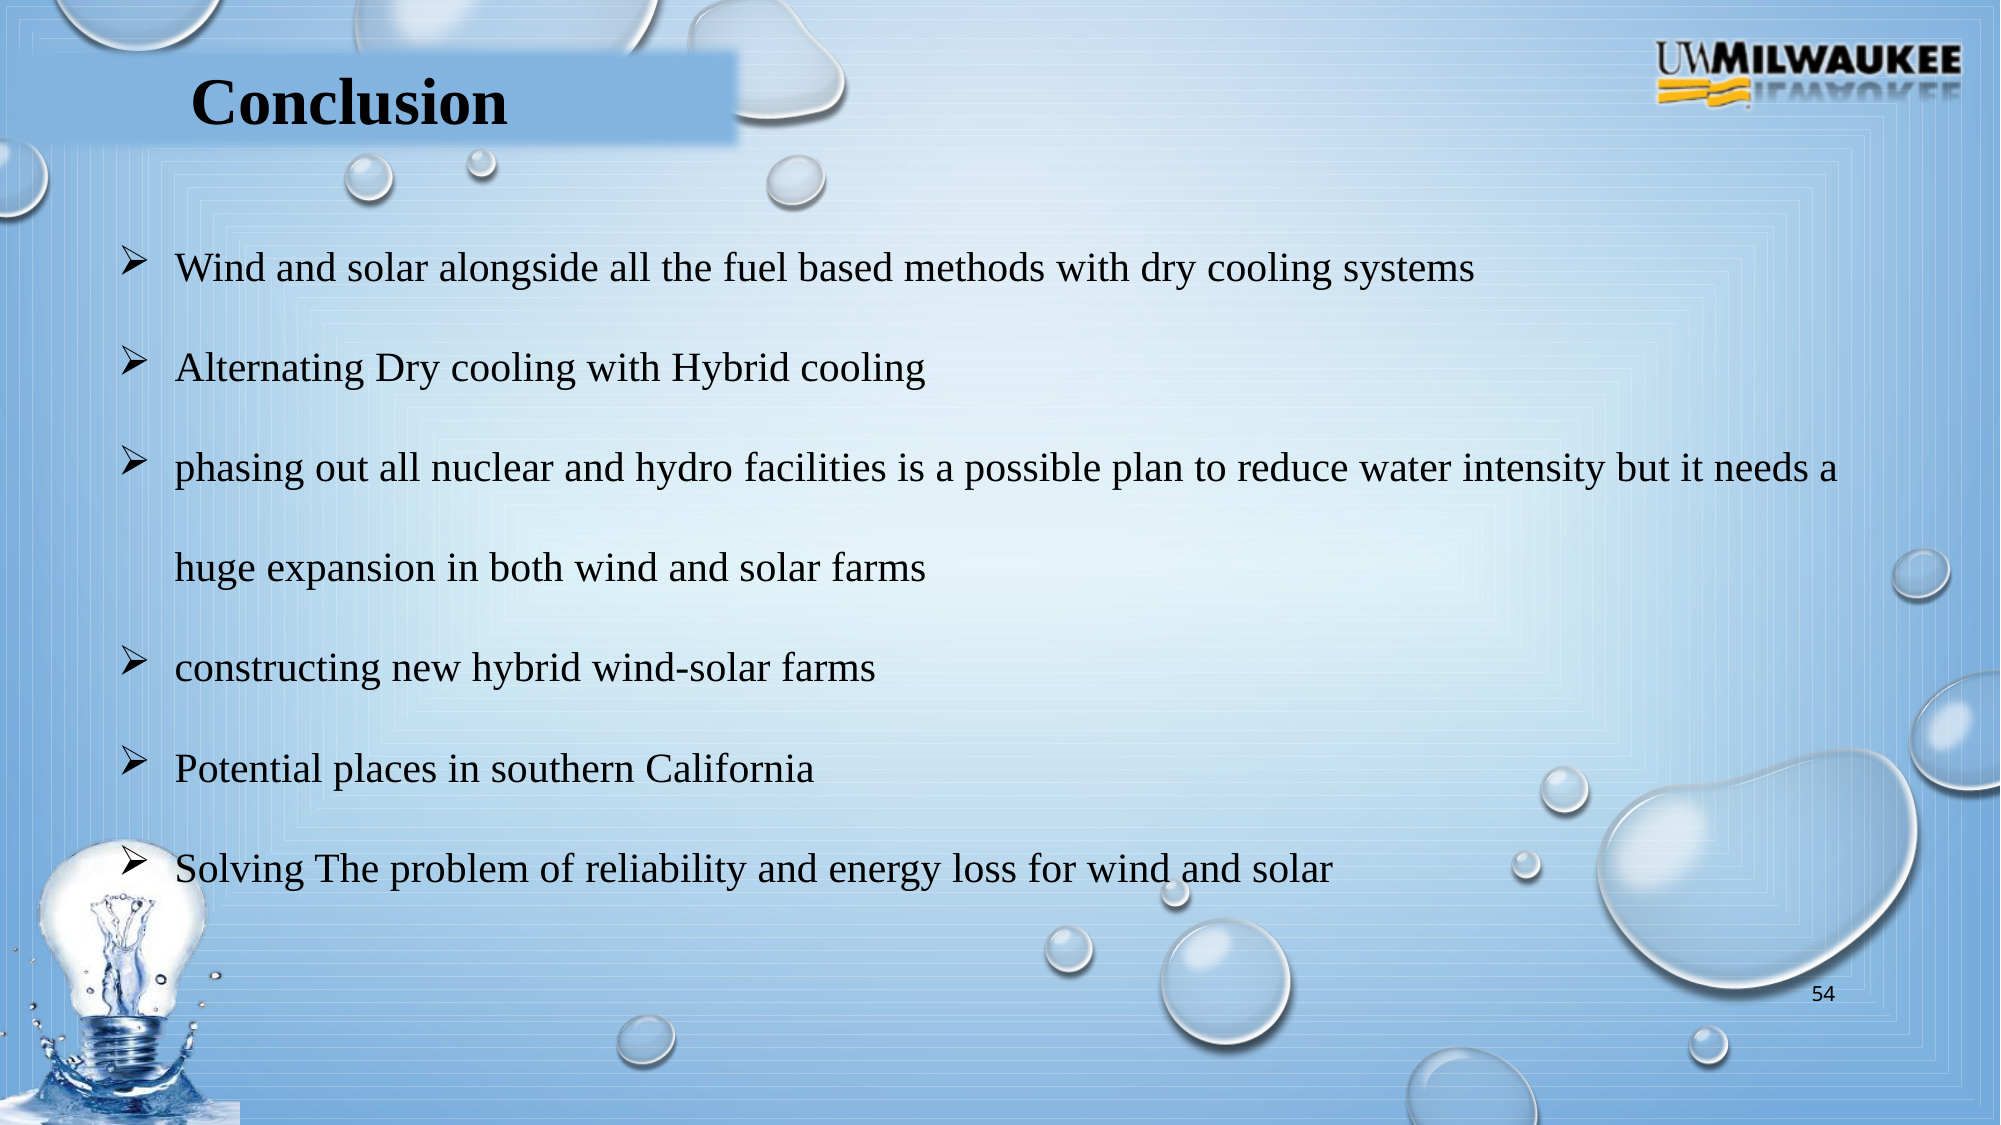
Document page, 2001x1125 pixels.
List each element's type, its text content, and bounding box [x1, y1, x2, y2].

slide_number 54 [1724, 965, 1851, 1025]
picture [0, 0, 2000, 1125]
text_box Conclusion [16, 58, 730, 138]
text_box Wind and solar alongside all the fuel based methods with dry cooling systems Alternating Dry cooling with Hybrid cooling phasing out all nuclear and hydro facilities is a possible plan to reduce water intensity but it needs a huge expansion in both wind and solar farms constructing new hybrid wind-solar farms Potential places in southern California Solving The problem of reliability and energy loss for wind and solar [103, 182, 1885, 943]
